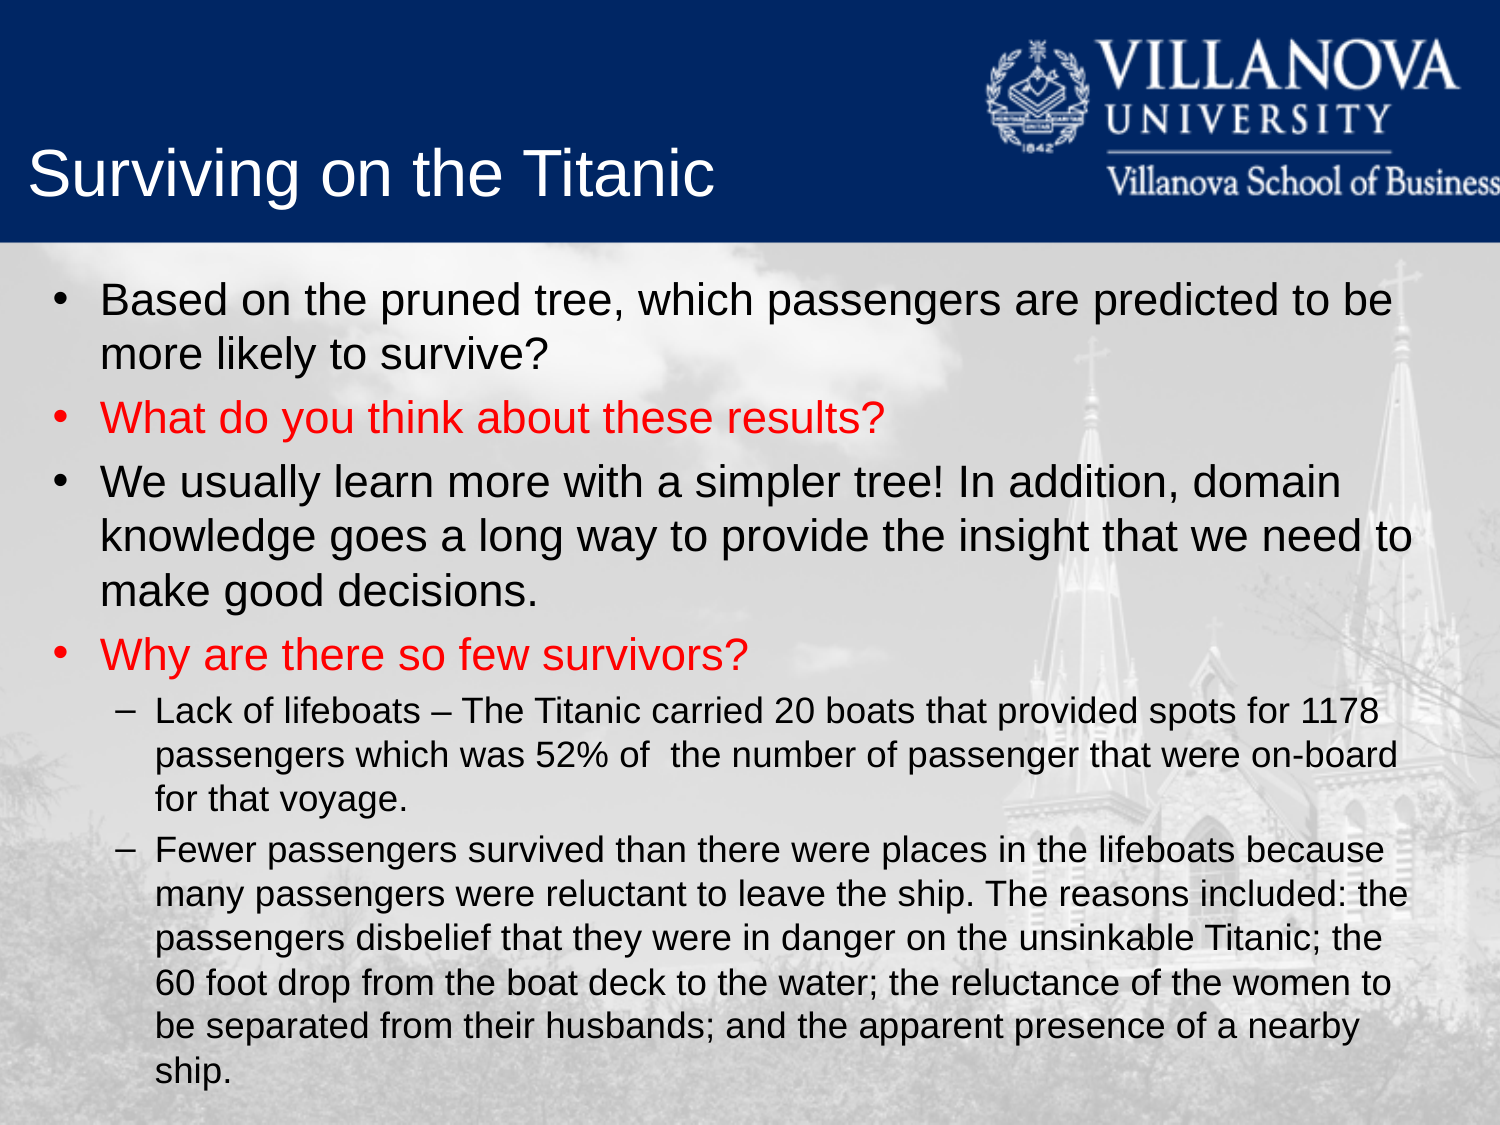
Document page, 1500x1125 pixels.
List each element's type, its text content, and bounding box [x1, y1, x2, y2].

picture [0, 0, 1500, 1125]
list Based on the pruned tree, which passengers are predicted to be more likely to survive? What do you think about these results? We usually learn more with a simpler tree! In addition, domain knowledge goes a long way to provide the insight that we need to make good decisions. Why are there so few survivors? Lack of lifeboats – The Titanic carried 20 boats that provided spots for 1178 passengers which was 52% of the number of passenger that were on-board for that voyage. Fewer passengers survived than there were places in the lifeboats because many passengers were reluctant to leave the ship. The reasons included: the passengers disbelief that they were in danger on the unsinkable Titanic; the 60 foot drop from the boat deck to the water; the reluctance of the women to be separated from their husbands; and the apparent presence of a nearby ship. [37, 262, 1450, 1113]
text_box Surviving on the Titanic [12, 37, 1363, 225]
